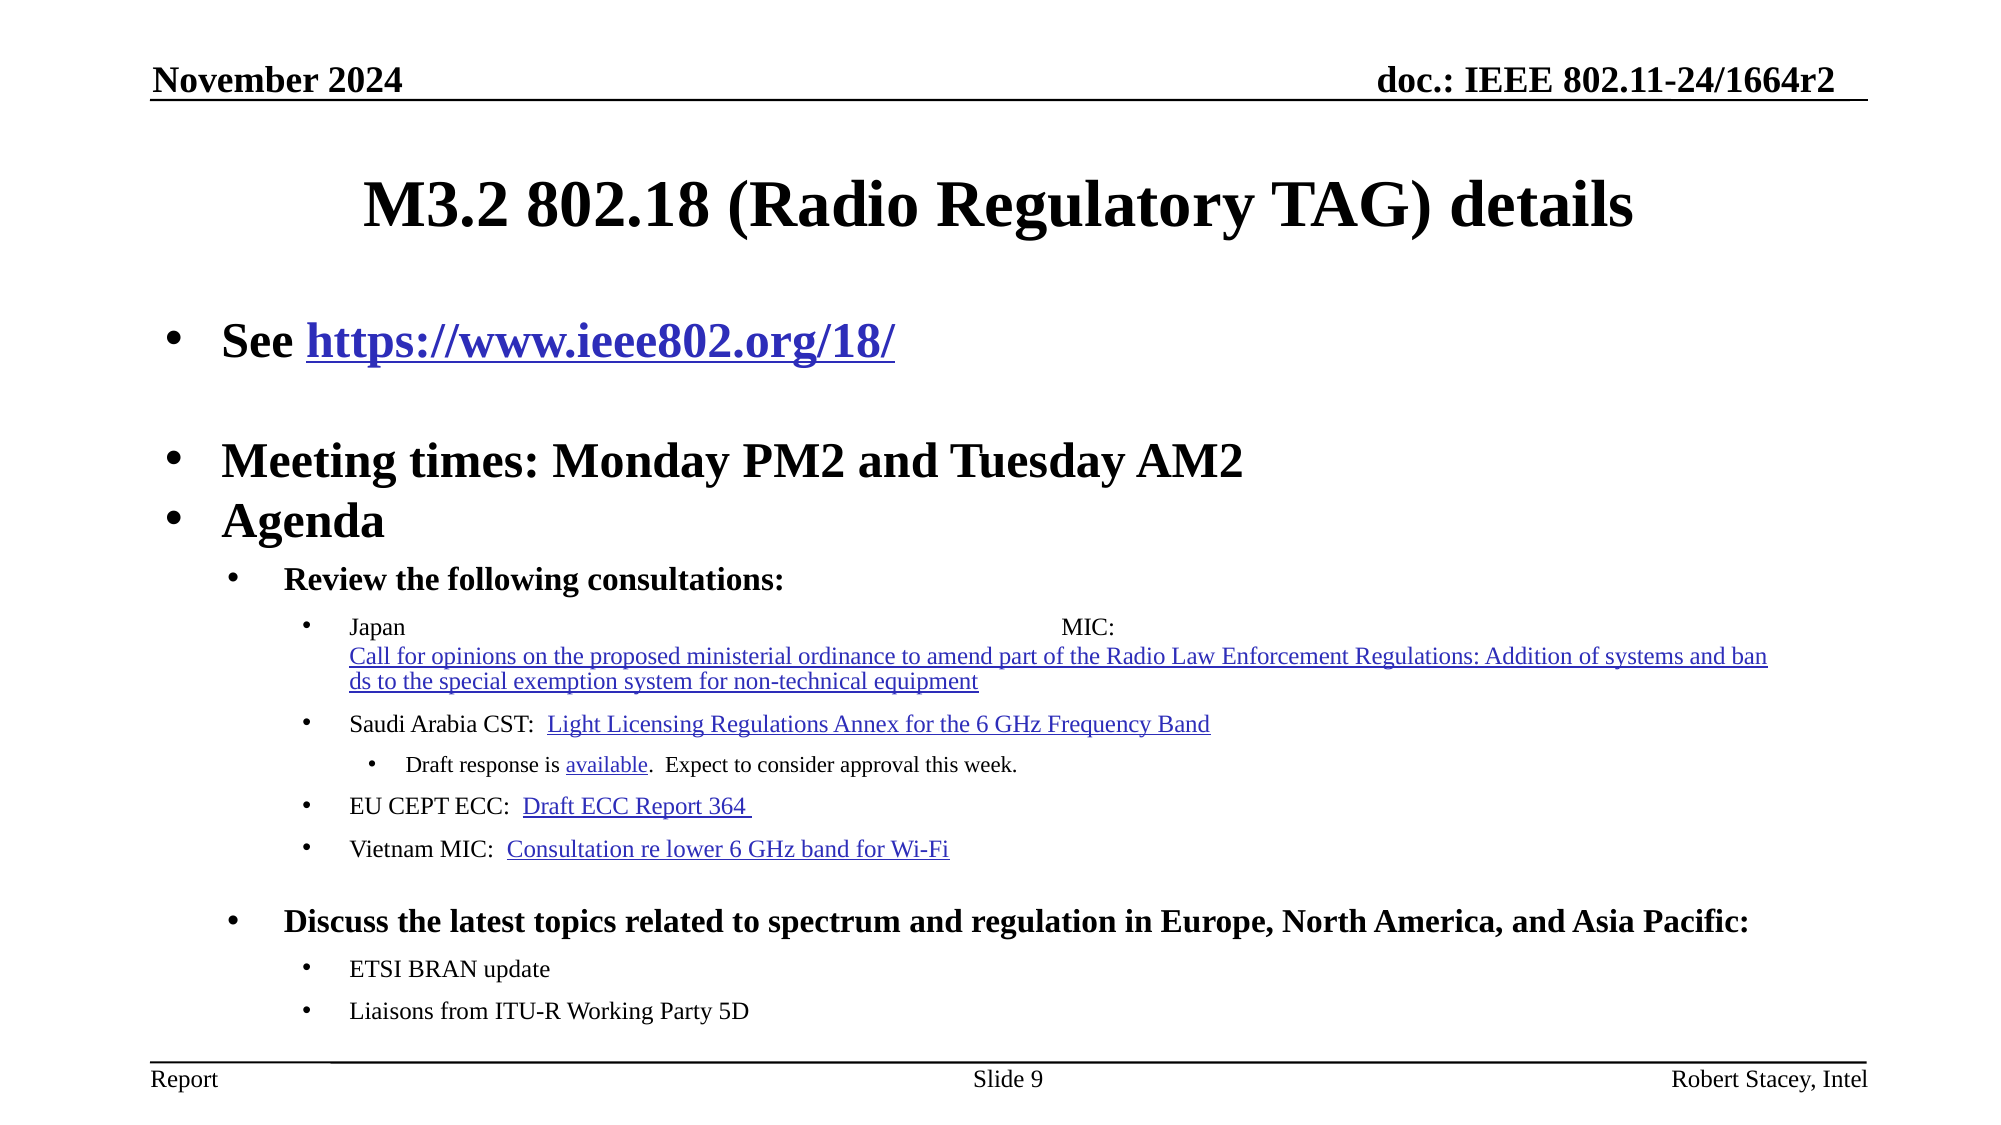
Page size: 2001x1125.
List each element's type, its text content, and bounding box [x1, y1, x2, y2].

list See https://www.ieee802.org/18/ Meeting times: Monday PM2 and Tuesday AM2 Agenda [150, 299, 1888, 1050]
footer Robert Stacey, Intel [1512, 1061, 1869, 1093]
title M3.2 802.18 (Radio Regulatory TAG) details [150, 112, 1850, 288]
slide_number Slide 9 [964, 1061, 1053, 1093]
text_box Review the following consultations: Japan MIC: Call for opinions on the proposed ministerial ordinance to amend part of the Radio Law Enforcement Regulations: Addition of systems and bands to the special exemption system for non-technical equipment Saudi Arabia CST: Light Licensing Regulations Annex for the 6 GHz Frequency Band Draft response is available. Expect to consider approval this week. EU CEPT ECC: Draft ECC Report 364 Vietnam MIC: Consultation re lower 6 GHz band for Wi-Fi Discuss the latest topics related to spectrum and regulation in Europe, North America, and Asia Pacific: ETSI BRAN update Liaisons from ITU-R Working Party 5D [212, 549, 1788, 1013]
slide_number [152, 54, 406, 101]
